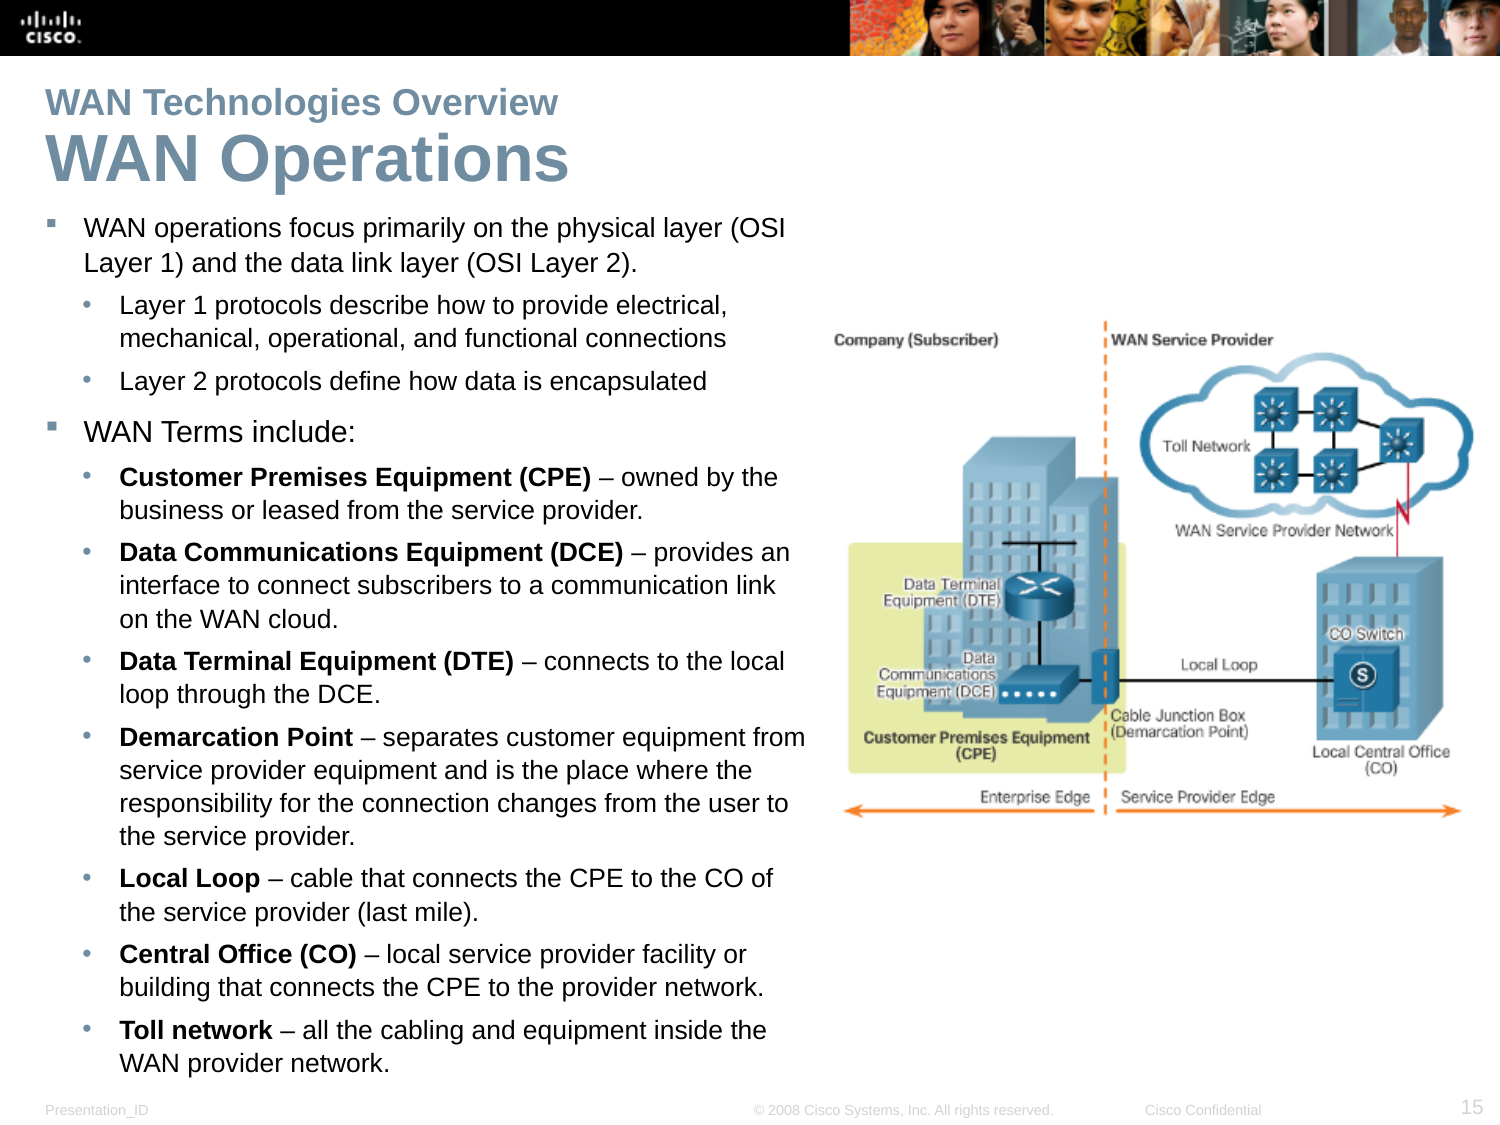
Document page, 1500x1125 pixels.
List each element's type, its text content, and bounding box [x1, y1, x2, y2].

list WAN operations focus primarily on the physical layer (OSI Layer 1) and the data link layer (OSI Layer 2). Layer 1 protocols describe how to provide electrical, mechanical, operational, and functional connections Layer 2 protocols define how data is encapsulated WAN Terms include: Customer Premises Equipment (CPE) – owned by the business or leased from the service provider. Data Communications Equipment (DCE) – provides an interface to connect subscribers to a communication link on the WAN cloud. Data Terminal Equipment (DTE) – connects to the local loop through the DCE. Demarcation Point – separates customer equipment from service provider equipment and is the place where the responsibility for the connection changes from the user to the service provider. Local Loop – cable that connects the CPE to the CO of the service provider (last mile). Central Office (CO) – local service provider facility or building that connects the CPE to the provider network. Toll network – all the cabling and equipment inside the WAN provider network. [31, 202, 824, 1092]
title WAN Technologies Overview WAN Operations [31, 64, 1471, 203]
picture [827, 317, 1475, 819]
picture [0, 0, 1500, 56]
